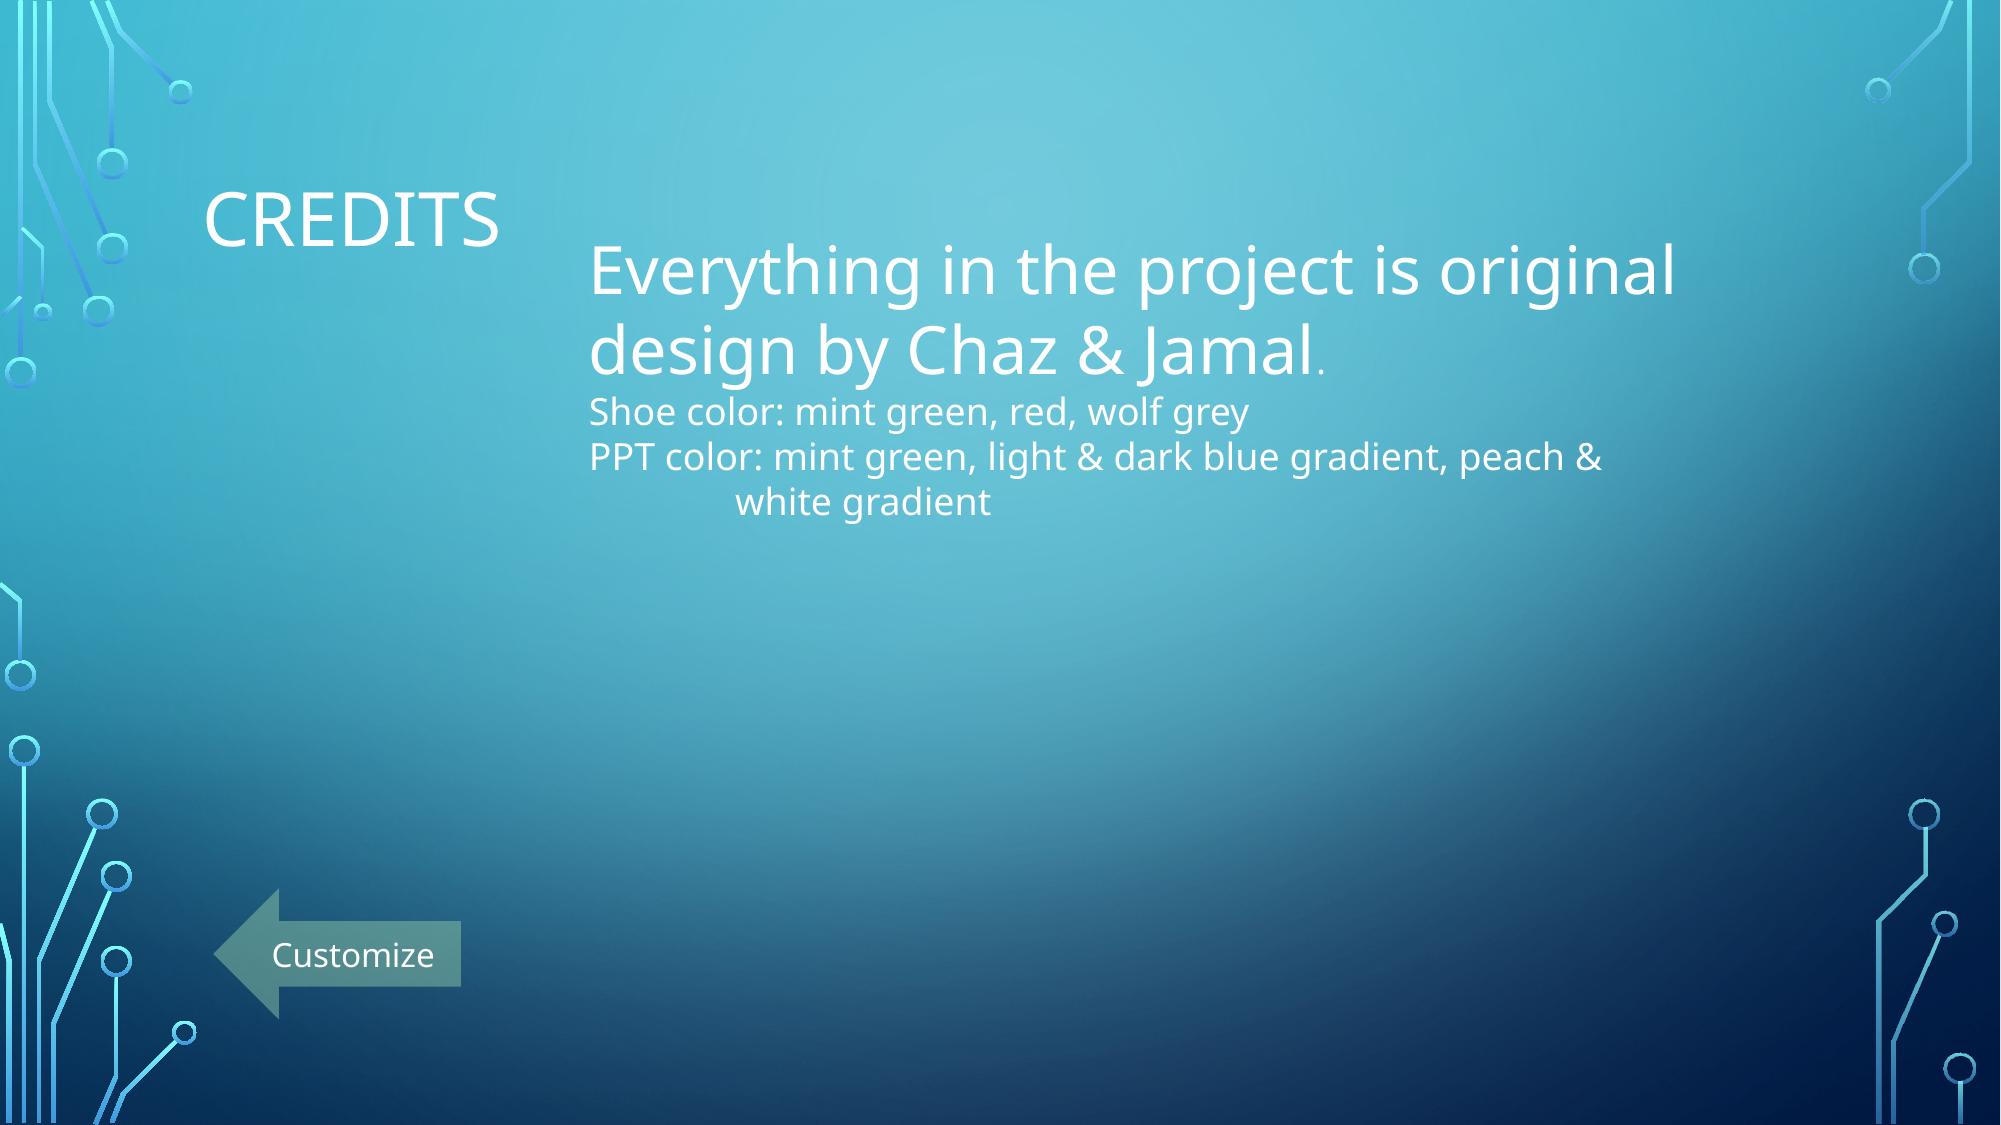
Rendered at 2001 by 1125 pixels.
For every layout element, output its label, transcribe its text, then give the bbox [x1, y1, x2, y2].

text_box Customize [213, 888, 461, 1020]
text_box Everything in the project is original design by Chaz & Jamal. Shoe color: mint green, red, wolf grey PPT color: mint green, light & dark blue gradient, peach & white gradient [574, 220, 1712, 576]
title credits [187, 101, 1813, 344]
